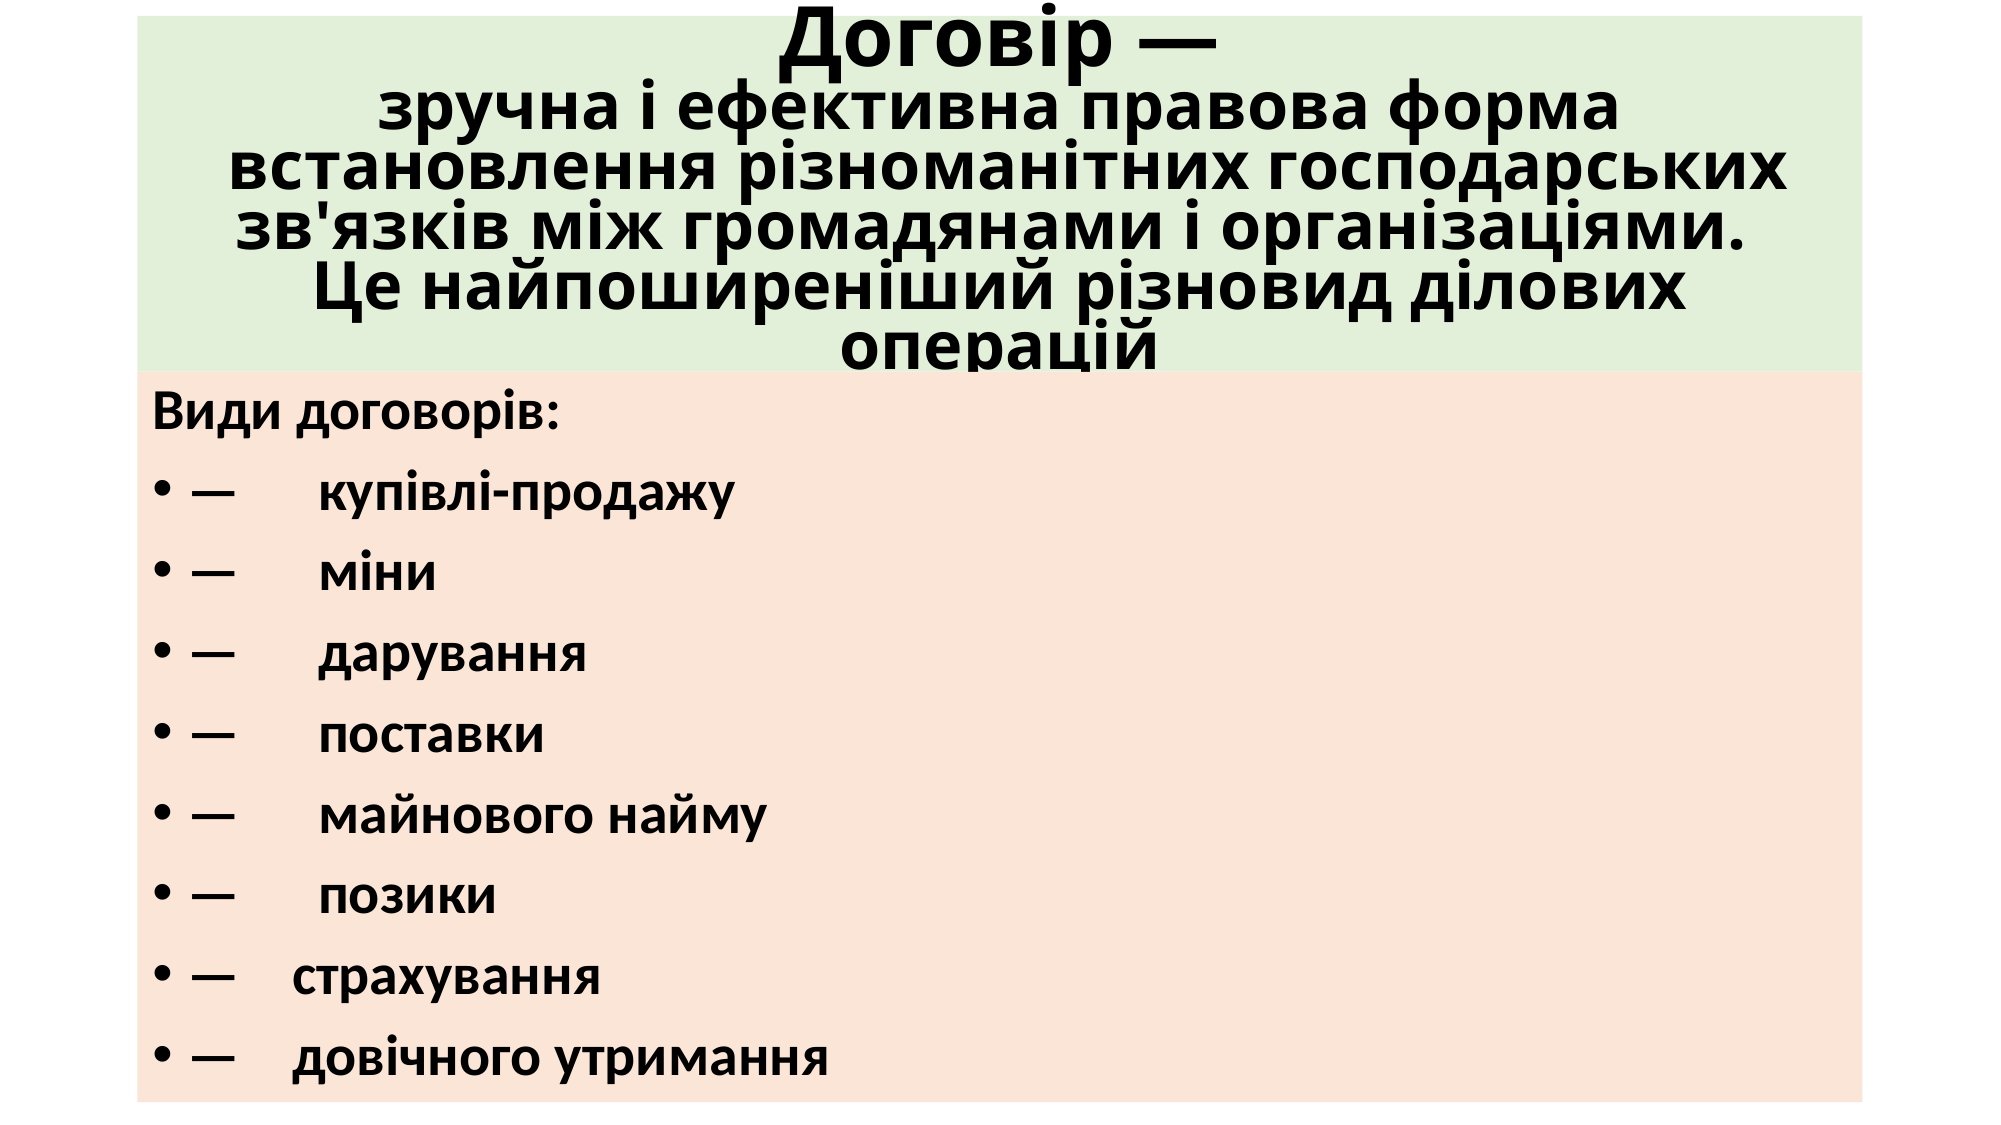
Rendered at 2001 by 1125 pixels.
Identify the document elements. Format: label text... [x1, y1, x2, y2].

title Договір — зручна і ефективна правова форма встановлення різноманітних господарських зв'язків між громадянами і організаціями. Це найпоширеніший різновид ділових операцій [137, 15, 1863, 371]
list Види договорів: — купівлі-продажу — міни — дарування — поставки — майнового найму — позики — страхування — довічного утримання [137, 371, 1863, 1103]
